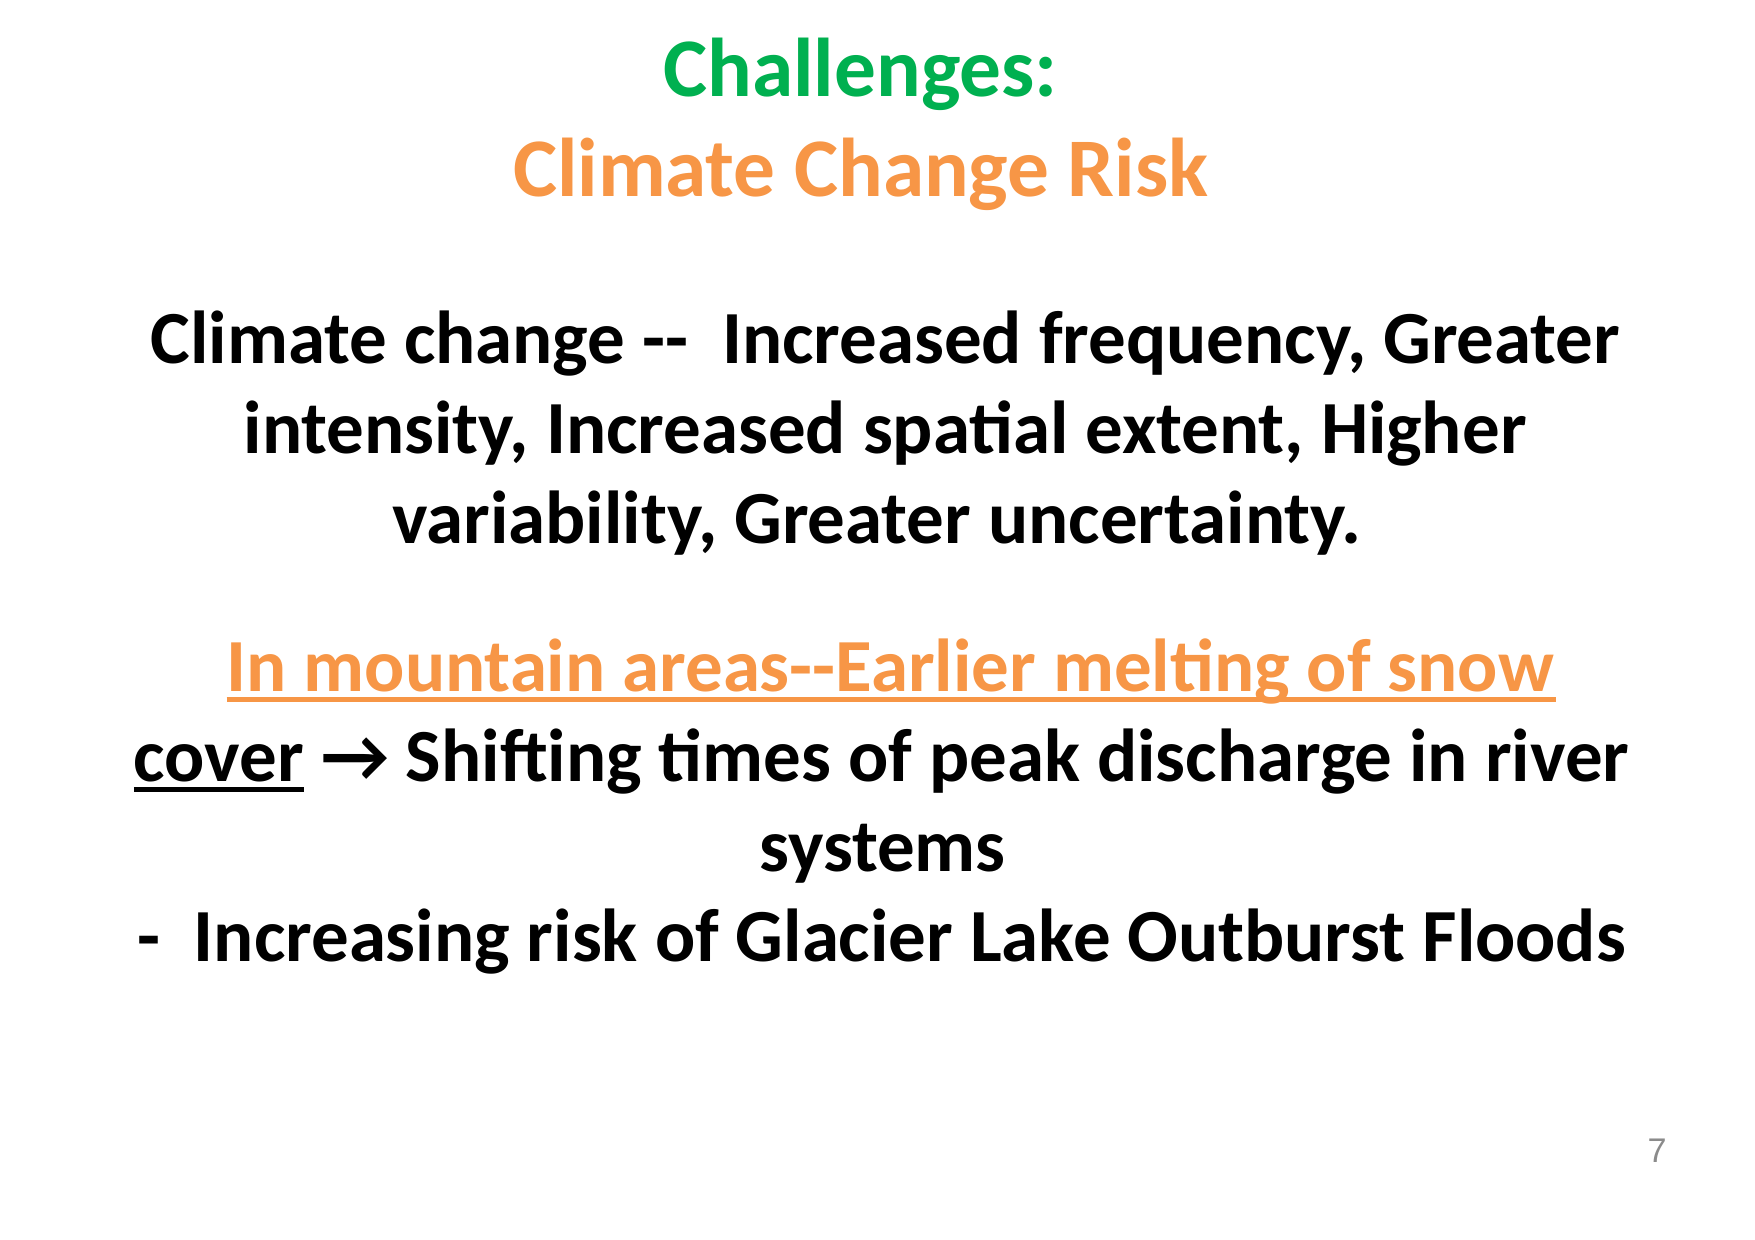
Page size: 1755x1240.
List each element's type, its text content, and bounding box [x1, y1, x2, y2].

text_box In mountain areas--Earlier melting of snow cover → Shifting times of peak discharge in river systems - Increasing risk of Glacier Lake Outburst Floods [101, 609, 1664, 1043]
text_box Climate change -- Increased frequency, Greater intensity, Increased spatial extent, Higher variability, Greater uncertainty. [58, 281, 1715, 566]
text_box Challenges: Climate Change Risk [57, 22, 1664, 204]
slide_number 7 [1257, 1128, 1667, 1215]
